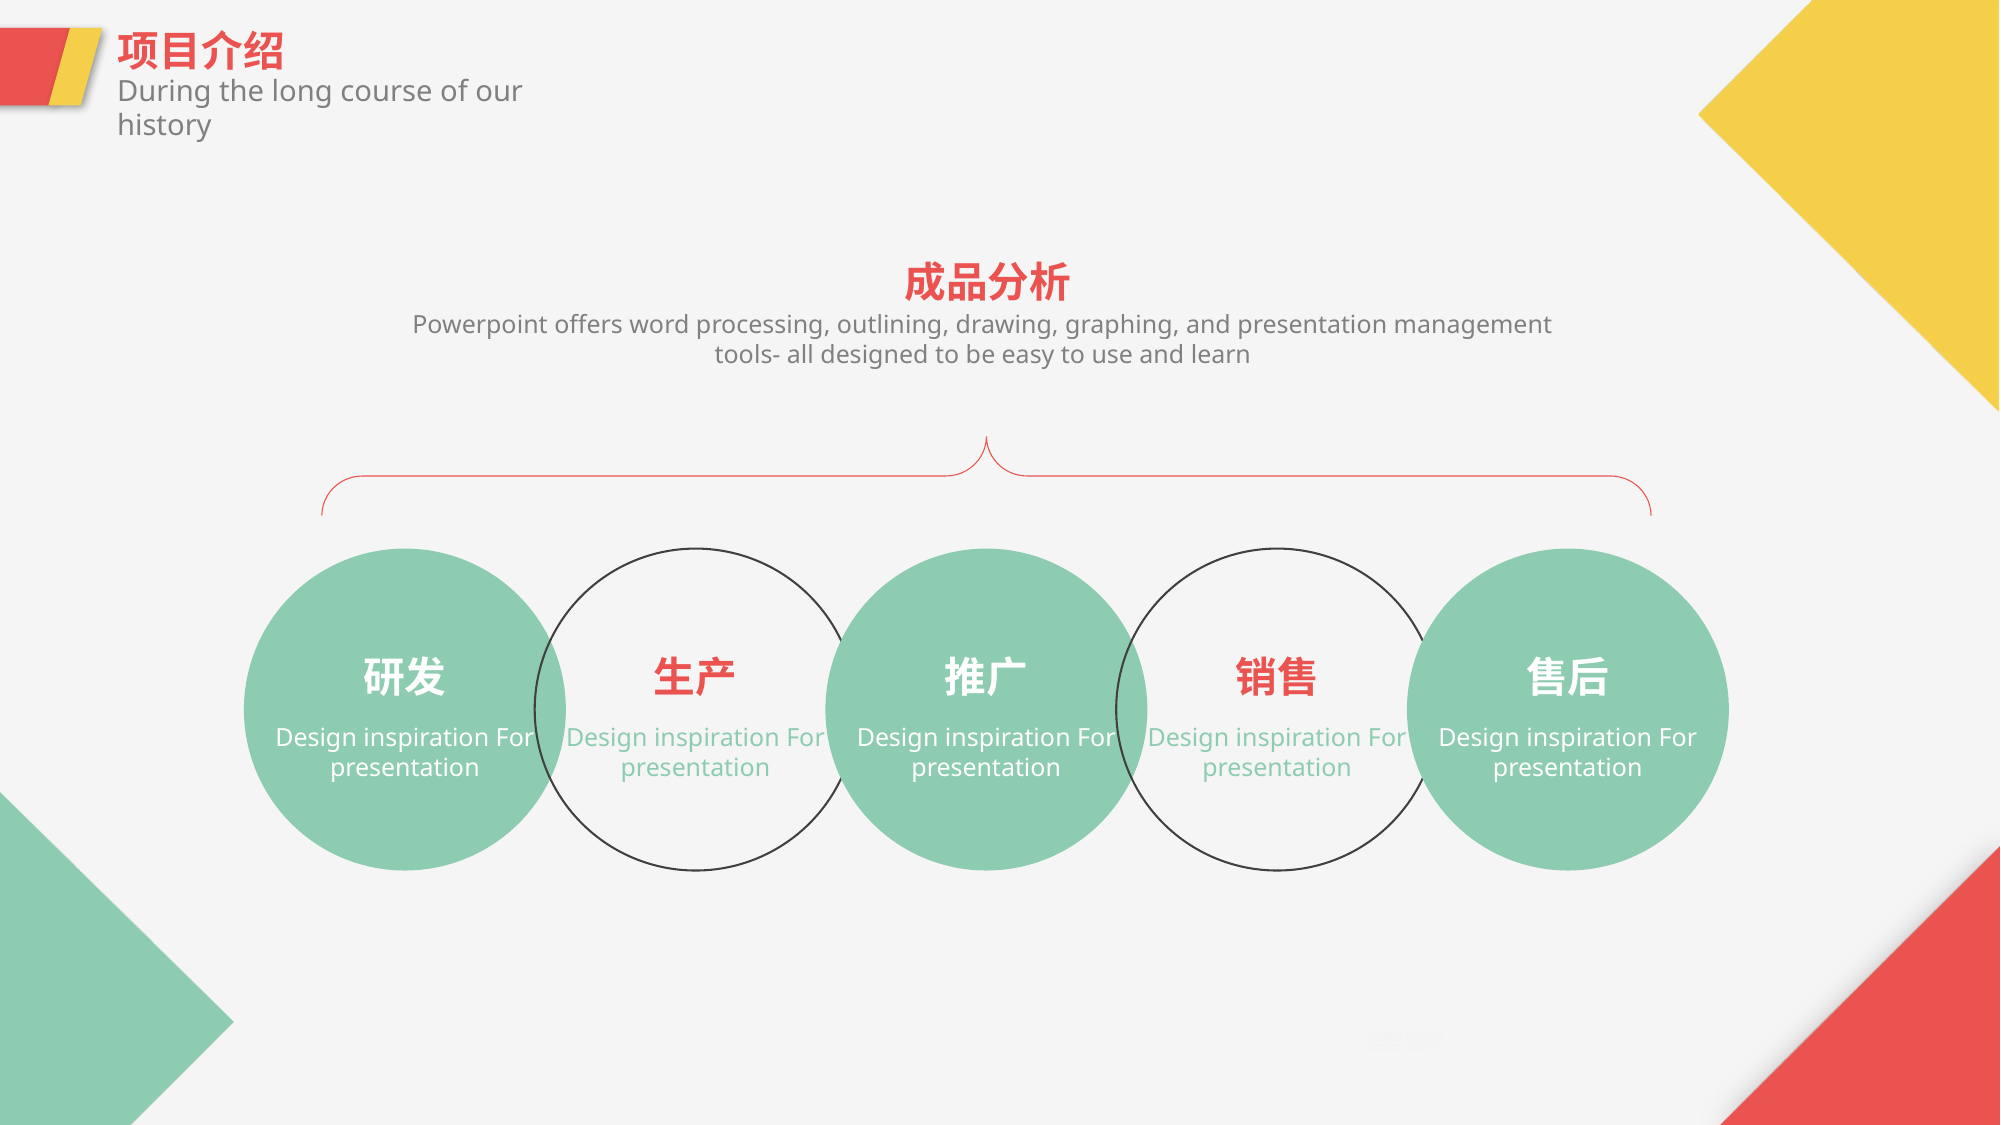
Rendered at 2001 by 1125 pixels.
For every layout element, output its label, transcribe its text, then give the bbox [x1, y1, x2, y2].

text_box [321, 436, 1652, 516]
picture [1717, 845, 2000, 1125]
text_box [825, 548, 1116, 871]
picture [0, 792, 234, 1125]
text_box Powerpoint offers word processing, outlining, drawing, graphing, and presentation management tools- all designed to be easy to use and learn [398, 308, 1568, 369]
picture [1698, 0, 1999, 412]
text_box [1406, 548, 1729, 871]
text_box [534, 548, 825, 871]
text_box 成品分析 [671, 255, 1305, 306]
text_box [0, 17, 615, 116]
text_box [243, 548, 534, 871]
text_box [1116, 548, 1406, 871]
